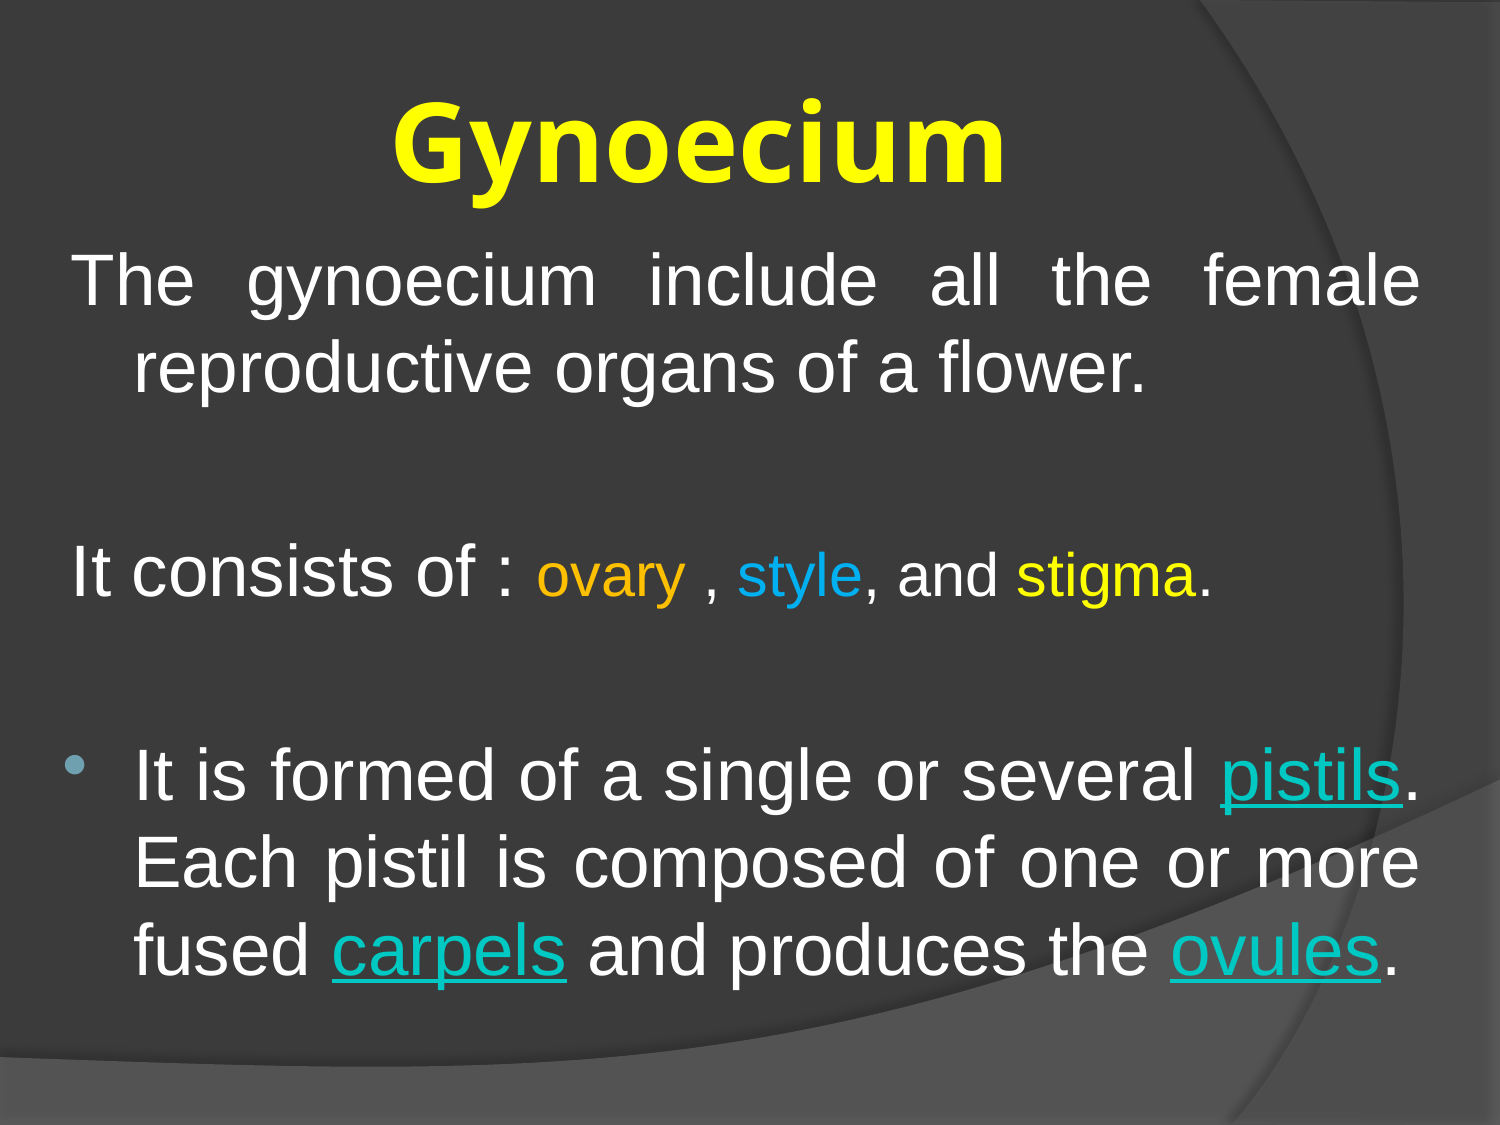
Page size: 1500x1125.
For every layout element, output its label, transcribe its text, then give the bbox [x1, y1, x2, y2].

title Gynoecium [75, 45, 1300, 233]
list The gynoecium include all the female reproductive organs of a flower. It consists of : ovary , style, and stigma. It is formed of a single or several pistils. Each pistil is composed of one or more fused carpels and produces the ovules. [50, 224, 1438, 1025]
